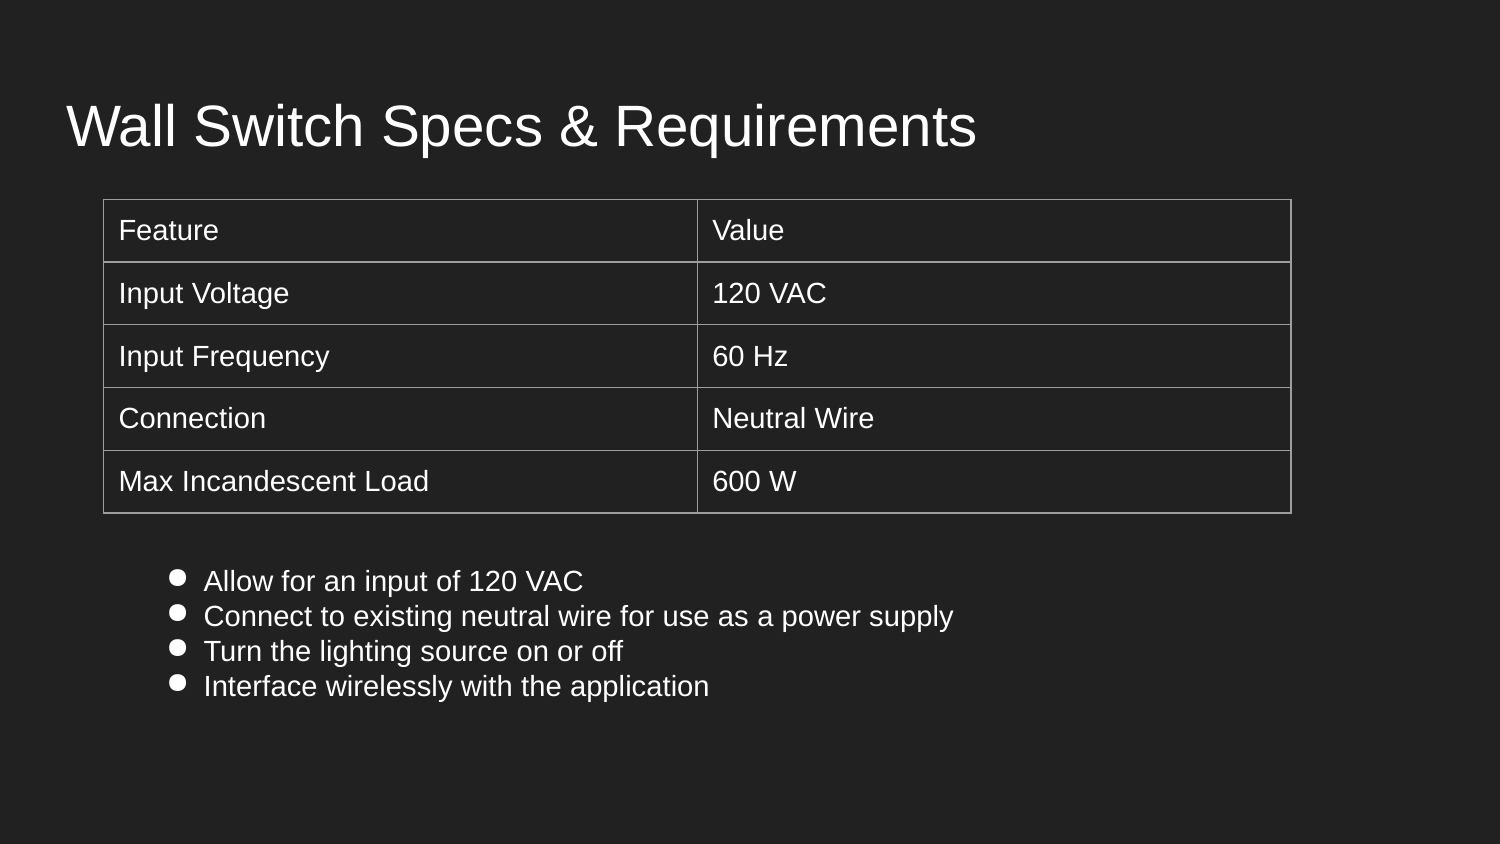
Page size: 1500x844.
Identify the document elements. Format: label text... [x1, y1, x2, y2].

table_cell Connection [104, 388, 697, 450]
text_box Allow for an input of 120 VAC Connect to existing neutral wire for use as a power supply Turn the lighting source on or off Interface wirelessly with the application [113, 547, 1291, 787]
title Wall Switch Specs & Requirements [51, 72, 1449, 167]
table_cell Input Frequency [104, 325, 697, 387]
table_cell 120 VAC [698, 263, 1290, 324]
table_cell 600 W [698, 451, 1290, 512]
table_cell Max Incandescent Load [104, 451, 697, 512]
table_header Feature [104, 200, 697, 261]
table_cell Input Voltage [104, 263, 697, 324]
table_header Value [698, 200, 1290, 261]
table_cell 60 Hz [698, 325, 1290, 387]
table_cell Neutral Wire [698, 388, 1290, 450]
